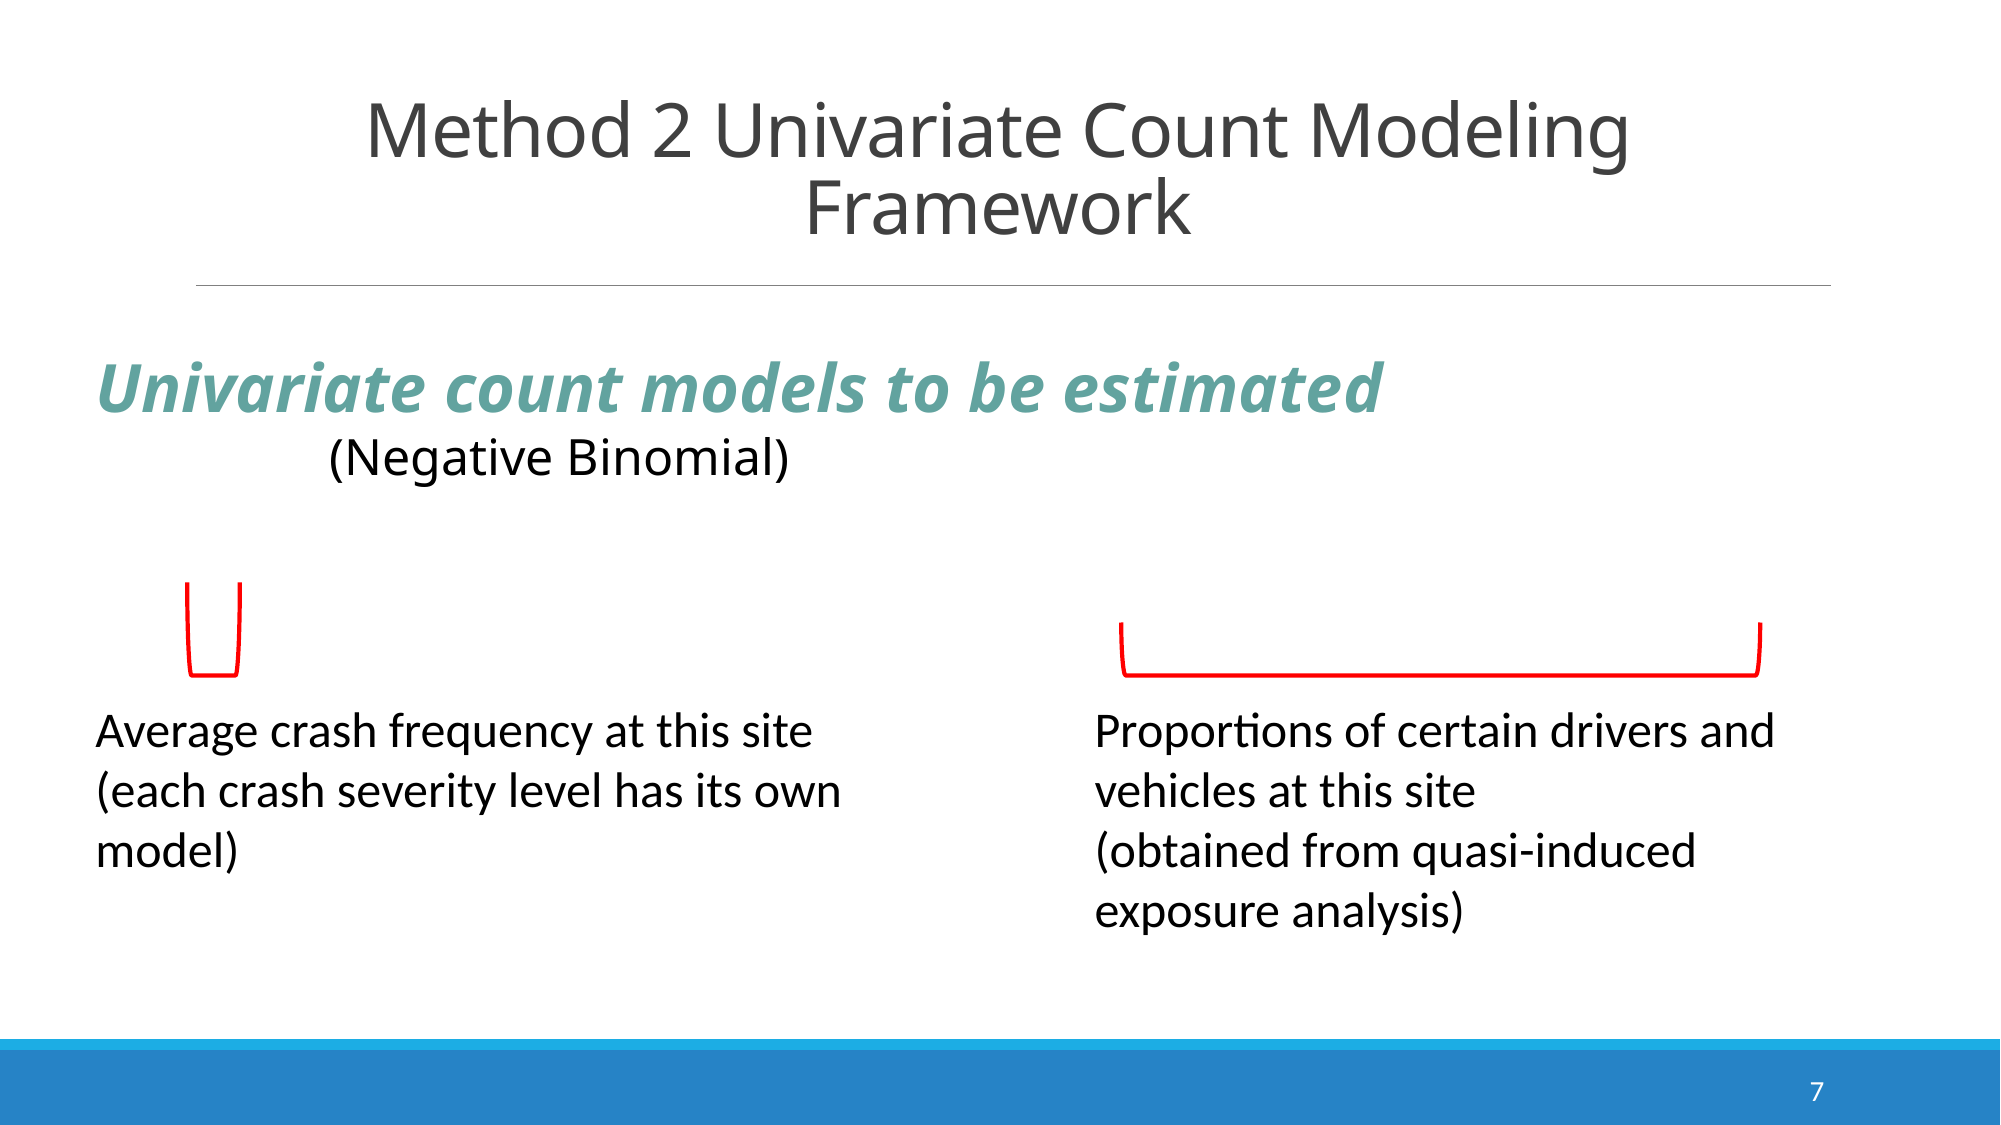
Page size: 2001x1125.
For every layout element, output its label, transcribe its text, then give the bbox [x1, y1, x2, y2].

text_box Method 2 Univariate Count Modeling Framework [196, 120, 1800, 258]
slide_number 7 [1624, 1059, 1840, 1120]
text_box [1120, 622, 1762, 677]
text_box [186, 582, 241, 677]
